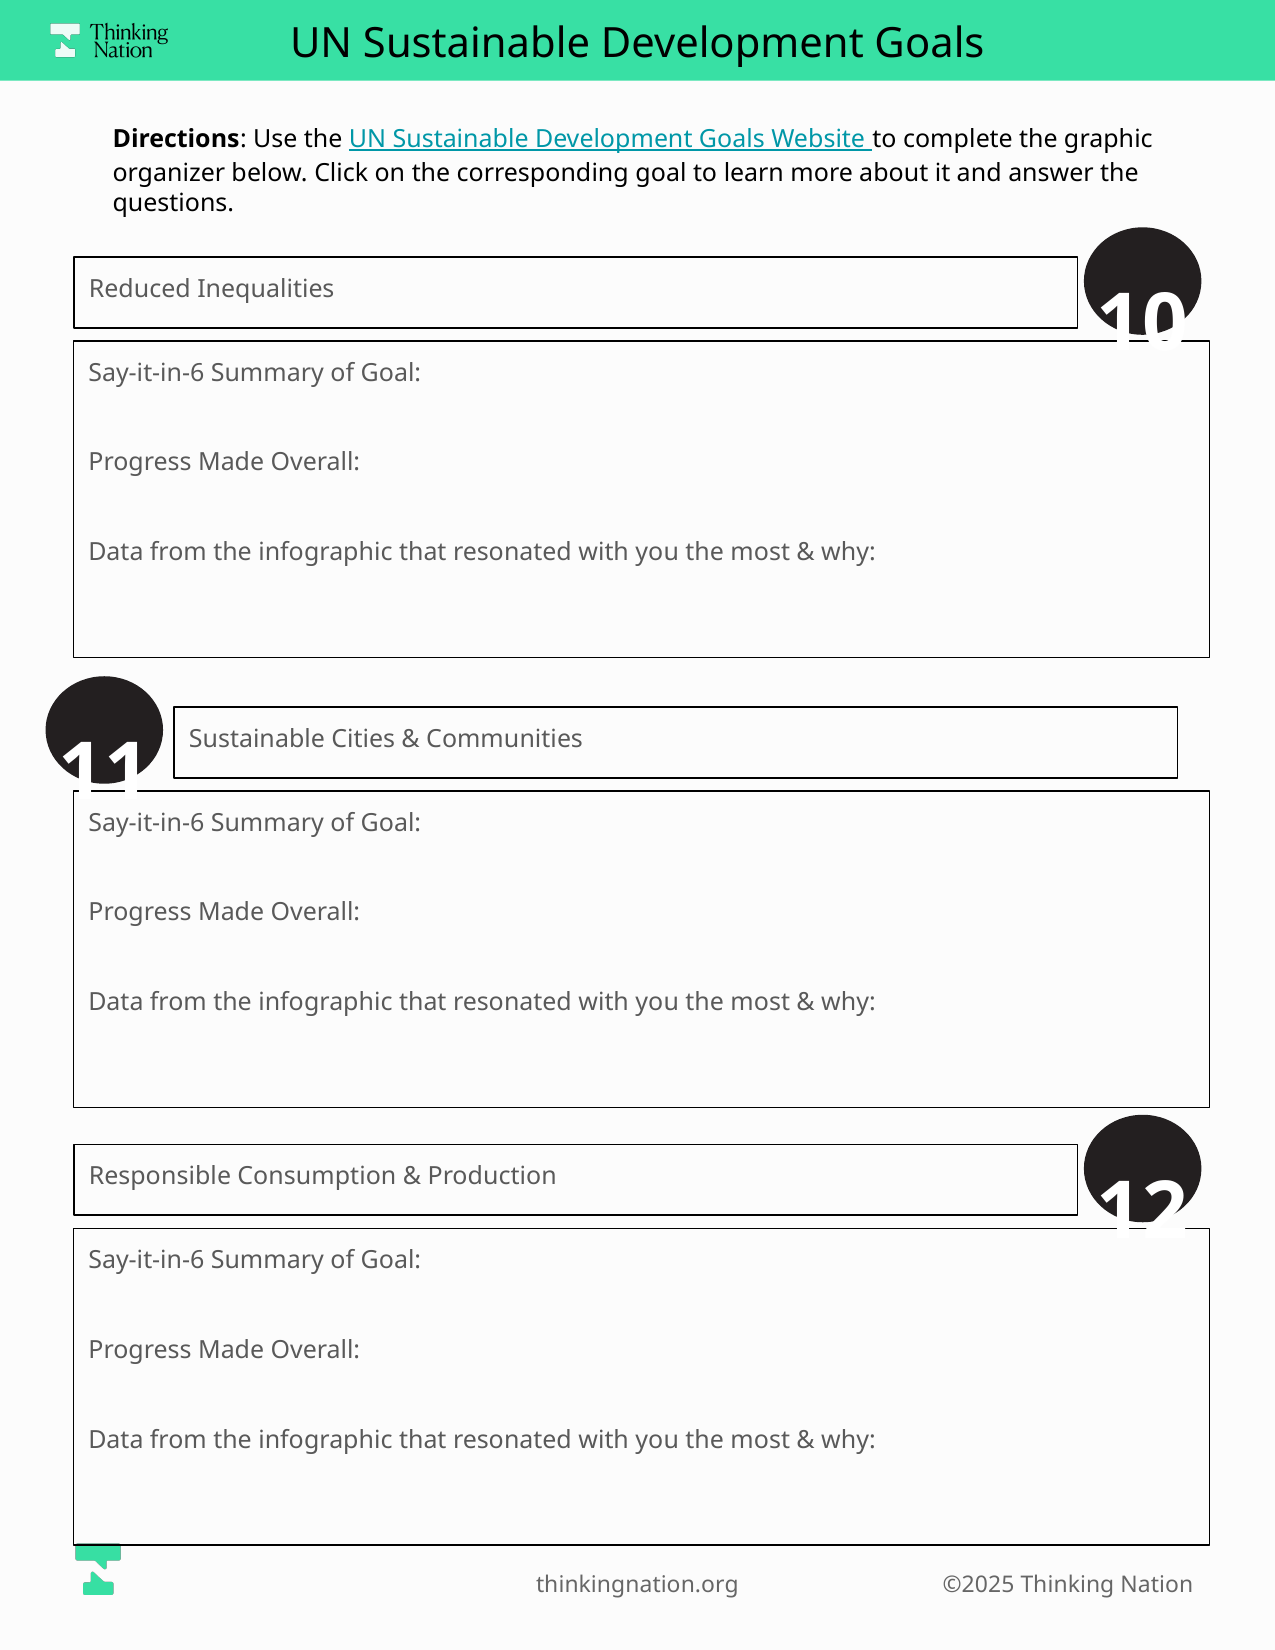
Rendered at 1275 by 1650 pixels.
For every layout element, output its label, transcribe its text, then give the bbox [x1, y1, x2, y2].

text_box Sustainable Cities & Communities [176, 707, 1178, 778]
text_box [1075, 227, 1210, 335]
text_box Say-it-in-6 Summary of Goal: Progress Made Overall: Data from the infographic that resonated with you the most & why: [73, 341, 1210, 658]
text_box thinkingnation.org [486, 1553, 789, 1605]
text_box Say-it-in-6 Summary of Goal: Progress Made Overall: Data from the infographic that resonated with you the most & why: [73, 1228, 1210, 1546]
text_box Reduced Inequalities [73, 257, 1070, 328]
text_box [1075, 1114, 1210, 1223]
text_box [37, 675, 172, 784]
text_box Say-it-in-6 Summary of Goal: Progress Made Overall: Data from the infographic that resonated with you the most & why: [73, 791, 1210, 1108]
picture [36, 12, 172, 69]
text_box Directions: Use the UN Sustainable Development Goals Website to complete the graphic organizer below. Click on the corresponding goal to learn more about it and answer the questions. [97, 107, 1178, 257]
picture [62, 1533, 134, 1605]
text_box ©2025 Thinking Nation [907, 1553, 1210, 1605]
text_box Responsible Consumption & Production [73, 1144, 1070, 1216]
text_box UN Sustainable Development Goals [0, 0, 1275, 81]
